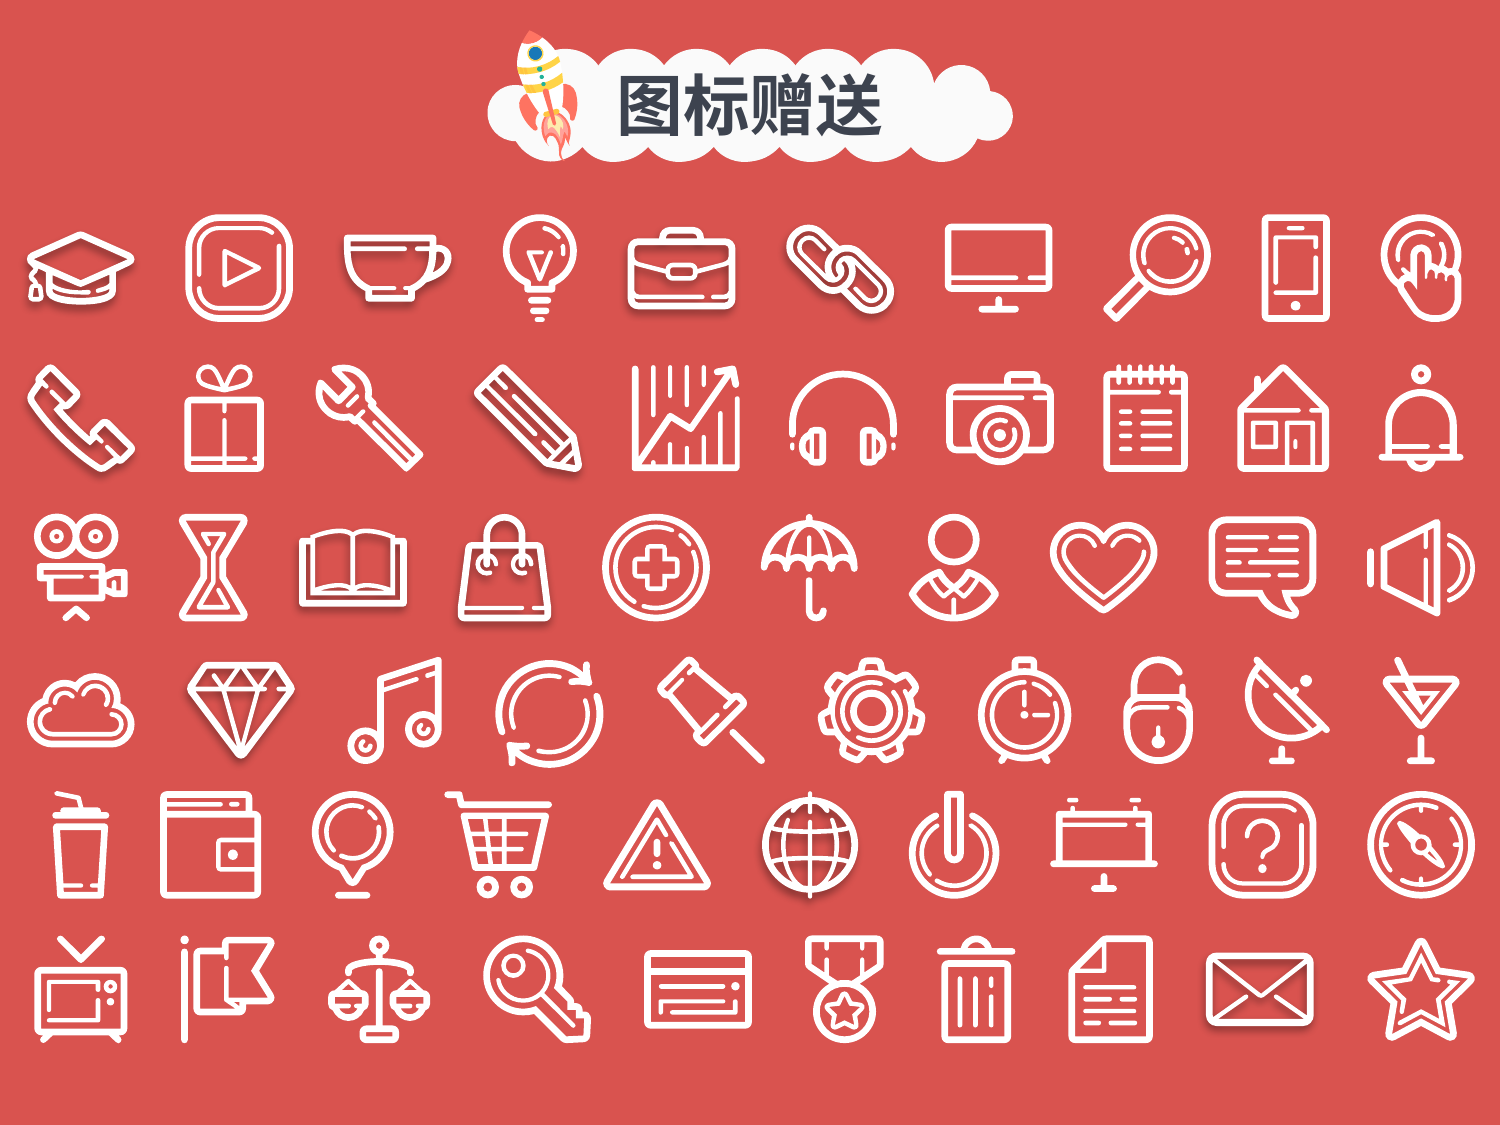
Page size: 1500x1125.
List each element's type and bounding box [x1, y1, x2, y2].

text_box [473, 364, 582, 472]
text_box [33, 513, 128, 622]
text_box [347, 656, 442, 764]
text_box [946, 371, 1054, 466]
text_box [1208, 516, 1317, 619]
text_box [908, 790, 1000, 899]
text_box [644, 950, 752, 1029]
text_box [1237, 364, 1330, 472]
text_box [657, 656, 766, 764]
text_box [977, 656, 1072, 764]
text_box [817, 657, 926, 764]
text_box [1208, 790, 1317, 899]
text_box [26, 231, 135, 305]
text_box [311, 790, 394, 899]
text_box [1123, 656, 1193, 764]
text_box [26, 673, 135, 748]
text_box [1382, 656, 1460, 765]
text_box [602, 799, 712, 891]
text_box [1068, 935, 1153, 1044]
text_box [1205, 952, 1314, 1027]
text_box [444, 791, 553, 899]
text_box [328, 935, 431, 1044]
text_box [1367, 790, 1475, 899]
text_box [185, 214, 293, 322]
text_box [760, 513, 858, 622]
text_box [160, 791, 262, 899]
text_box [631, 365, 740, 472]
text_box [343, 234, 452, 302]
text_box [627, 226, 736, 310]
text_box [0, 0, 1500, 1125]
text_box [1378, 364, 1464, 472]
text_box [762, 791, 859, 899]
text_box [1366, 937, 1476, 1041]
text_box [486, 30, 1013, 162]
text_box [313, 364, 424, 472]
text_box [184, 364, 264, 472]
text_box [180, 935, 276, 1044]
text_box [1367, 518, 1475, 617]
text_box [1261, 214, 1330, 322]
text_box [908, 513, 1000, 622]
text_box [502, 214, 577, 322]
text_box [789, 370, 897, 466]
text_box [299, 528, 407, 607]
text_box [1049, 521, 1158, 614]
text_box [187, 661, 295, 759]
text_box [1244, 656, 1331, 765]
text_box [1103, 364, 1188, 472]
text_box [936, 935, 1016, 1044]
text_box [1380, 214, 1462, 322]
text_box [805, 935, 884, 1044]
text_box [493, 652, 605, 768]
text_box [52, 790, 110, 899]
text_box [1103, 214, 1211, 322]
text_box [483, 935, 591, 1044]
text_box [602, 513, 710, 622]
text_box [1050, 797, 1158, 892]
text_box [178, 513, 249, 622]
text_box [27, 364, 136, 472]
text_box [34, 935, 128, 1044]
text_box [786, 224, 895, 314]
text_box [457, 513, 552, 622]
text_box [944, 223, 1053, 313]
